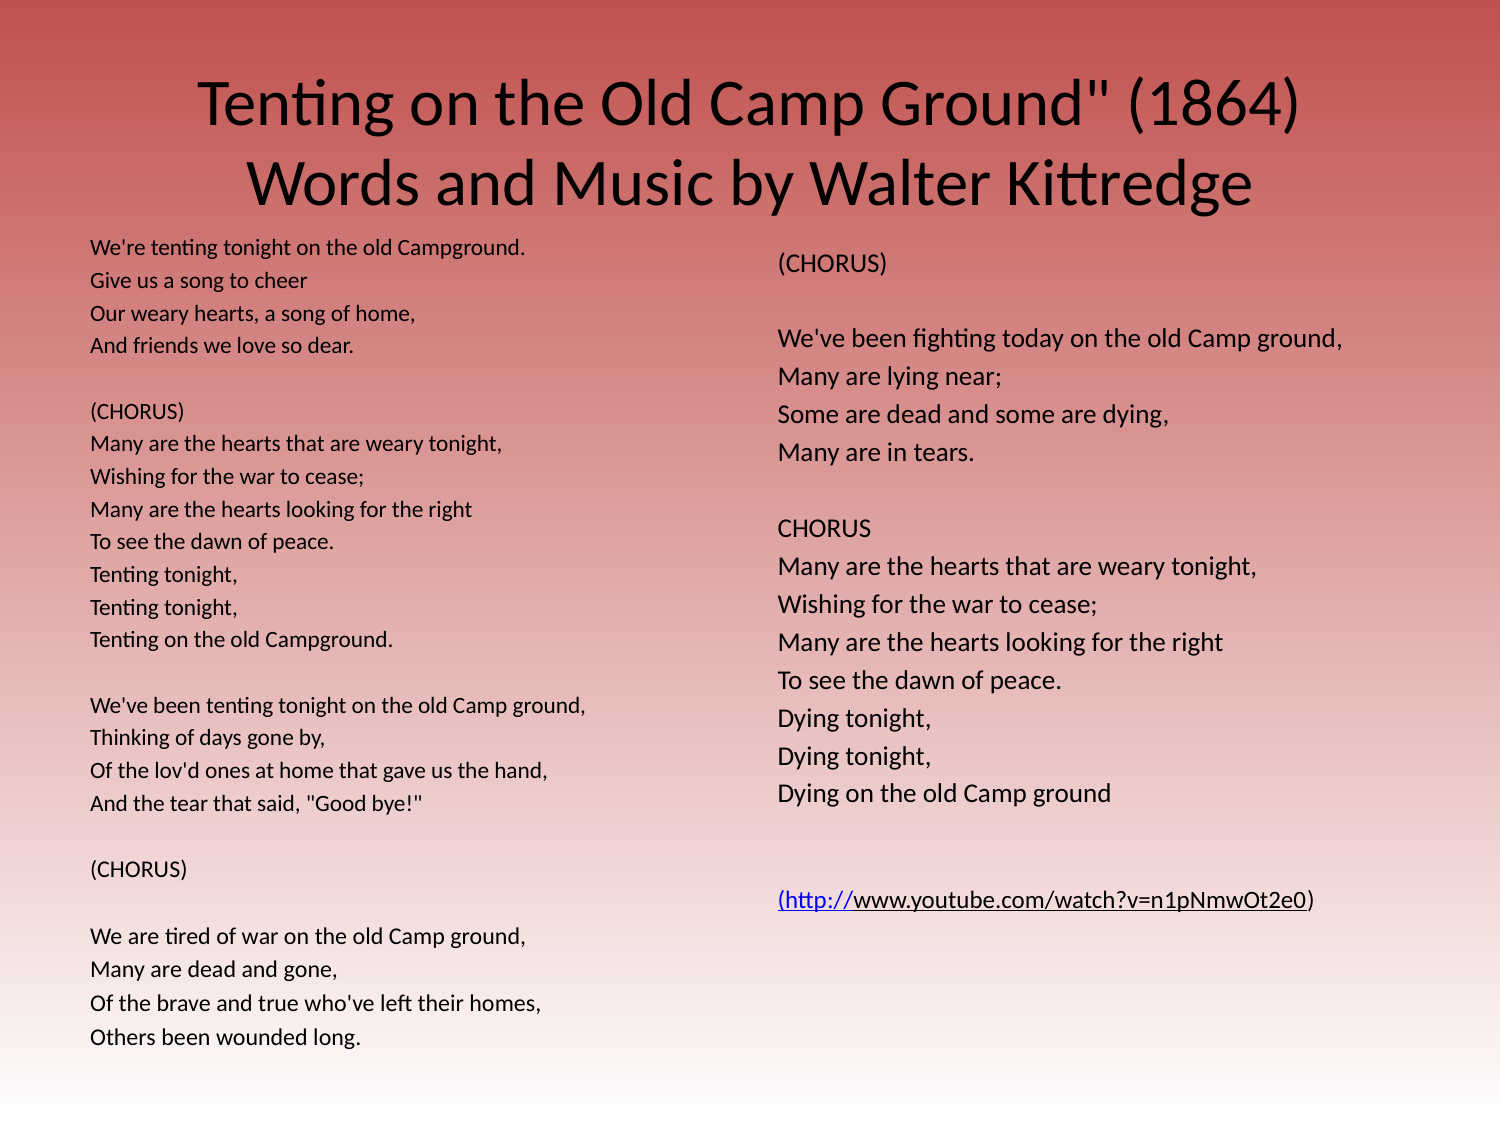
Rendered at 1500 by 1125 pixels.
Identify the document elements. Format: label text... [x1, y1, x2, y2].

list (CHORUS) We've been fighting today on the old Camp ground, Many are lying near; Some are dead and some are dying, Many are in tears. CHORUS Many are the hearts that are weary tonight, Wishing for the war to cease; Many are the hearts looking for the right To see the dawn of peace. Dying tonight, Dying tonight, Dying on the old Camp ground (http://www.youtube.com/watch?v=n1pNmwOt2e0) [762, 237, 1425, 1075]
title Tenting on the Old Camp Ground" (1864) Words and Music by Walter Kittredge [75, 45, 1425, 233]
list We're tenting tonight on the old Campground. Give us a song to cheer Our weary hearts, a song of home, And friends we love so dear. (CHORUS) Many are the hearts that are weary tonight, Wishing for the war to cease; Many are the hearts looking for the right To see the dawn of peace. Tenting tonight, Tenting tonight, Tenting on the old Campground. We've been tenting tonight on the old Camp ground, Thinking of days gone by, Of the lov'd ones at home that gave us the hand, And the tear that said, "Good bye!" (CHORUS) We are tired of war on the old Camp ground, Many are dead and gone, Of the brave and true who've left their homes, Others been wounded long. [75, 224, 738, 1075]
